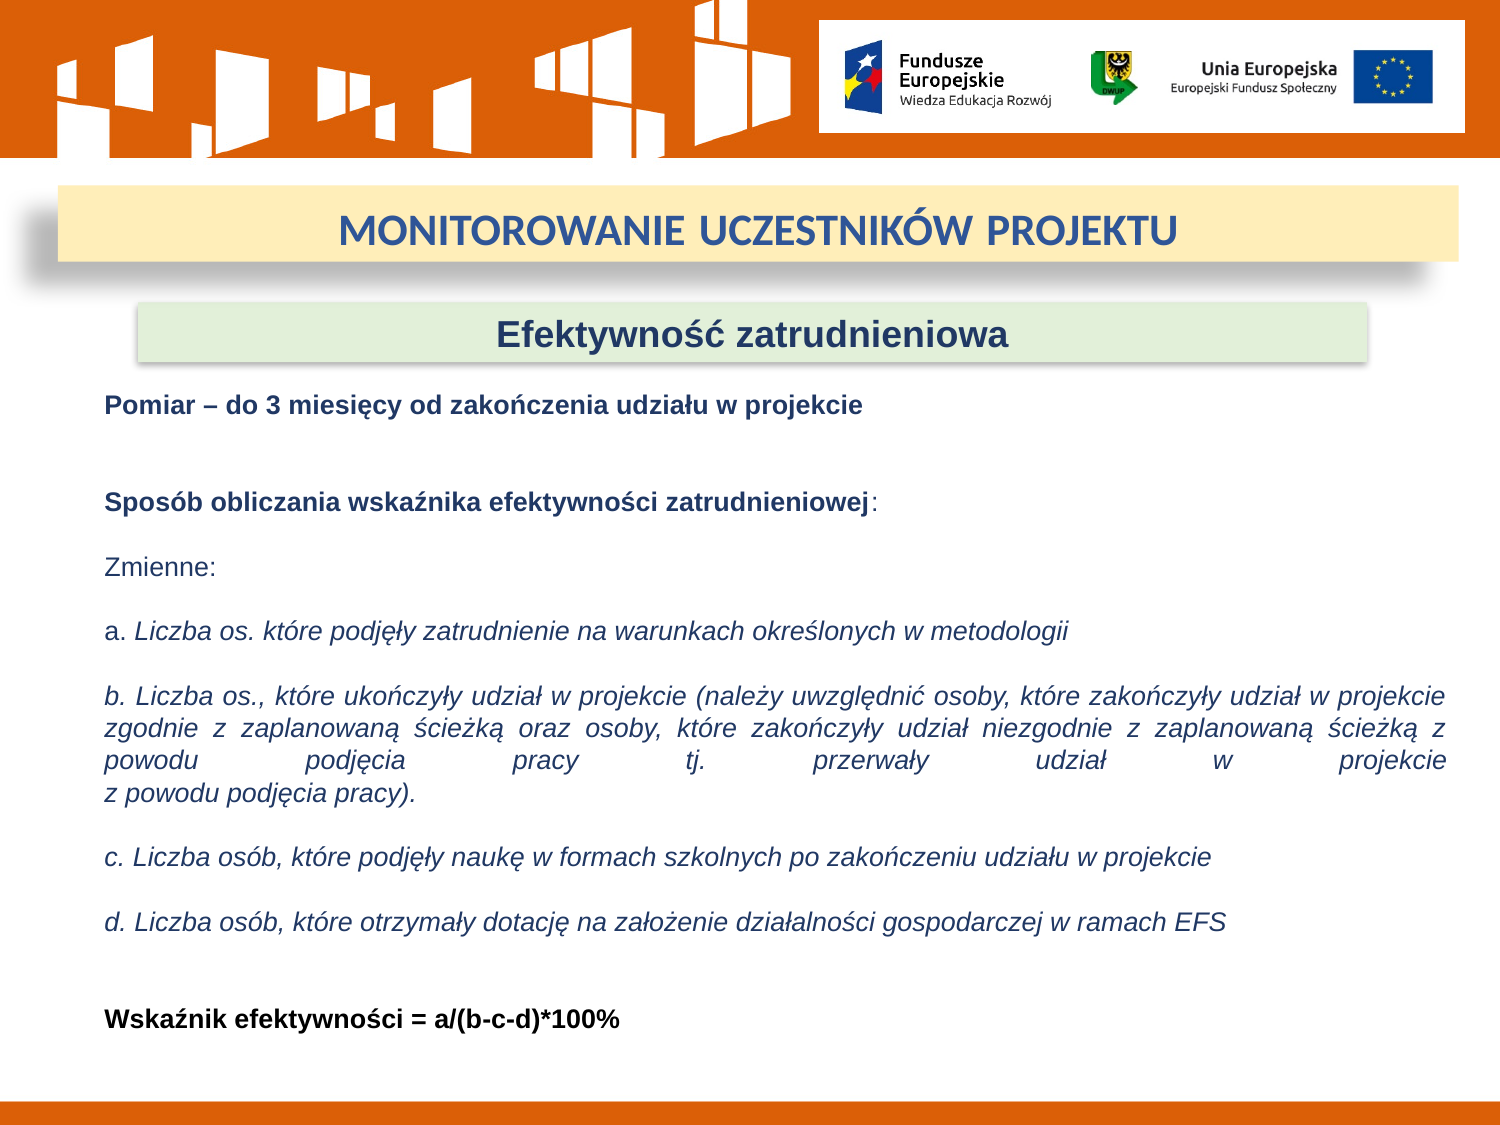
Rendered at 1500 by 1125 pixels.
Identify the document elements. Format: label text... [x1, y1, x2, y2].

text_box Pomiar – do 3 miesięcy od zakończenia udziału w projekcie Sposób obliczania wskaźnika efektywności zatrudnieniowej: Zmienne: a. Liczba os. które podjęły zatrudnienie na warunkach określonych w metodologii b. Liczba os., które ukończyły udział w projekcie (należy uwzględnić osoby, które zakończyły udział w projekcie zgodnie z zaplanowaną ścieżką oraz osoby, które zakończyły udział niezgodnie z zaplanowaną ścieżką z powodu podjęcia pracy tj. przerwały udział w projekcie z powodu podjęcia pracy). c. Liczba osób, które podjęły naukę w formach szkolnych po zakończeniu udziału w projekcie d. Liczba osób, które otrzymały dotację na założenie działalności gospodarczej w ramach EFS Wskaźnik efektywności = a/(b-c-d)*100% [89, 377, 1464, 1044]
text_box MONITOROWANIE UCZESTNIKÓW PROJEKTU [57, 185, 1459, 262]
text_box Efektywność zatrudnieniowa [138, 302, 1367, 363]
picture [0, 0, 1500, 1125]
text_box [826, 21, 1450, 133]
text_box [819, 20, 1465, 133]
